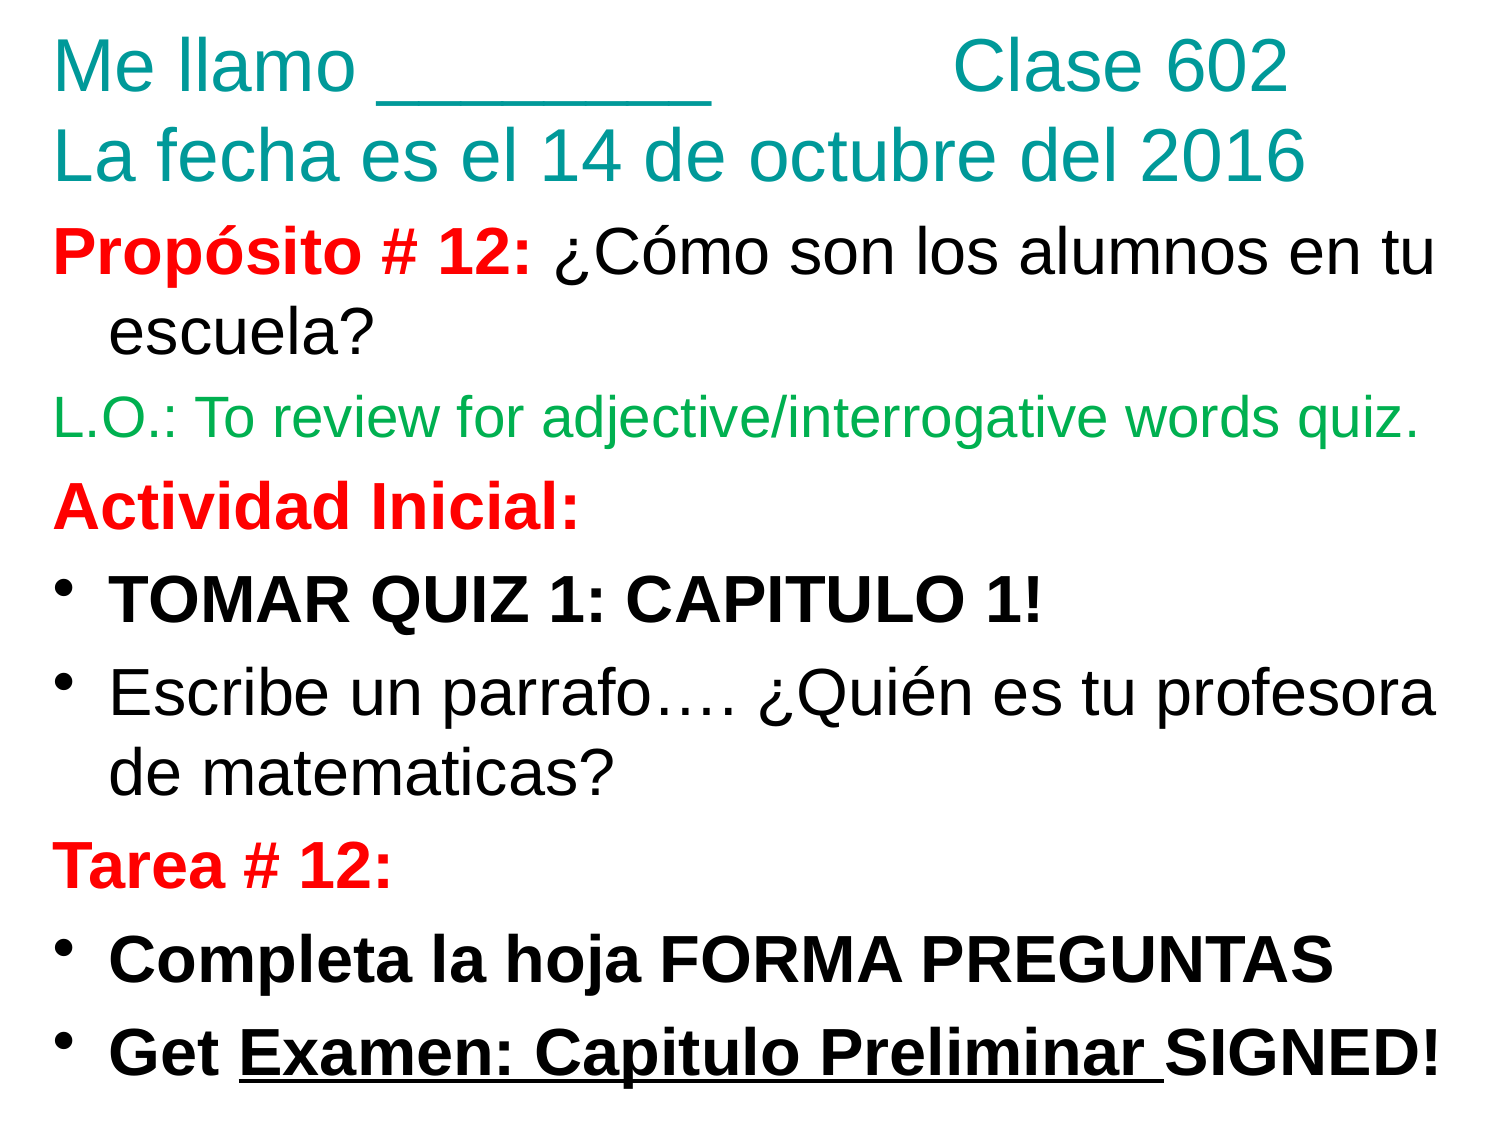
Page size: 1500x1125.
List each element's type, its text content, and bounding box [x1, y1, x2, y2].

title Me llamo ________ Clase 602 La fecha es el 14 de octubre del 2016 [37, 12, 1500, 200]
list Propósito # 12: ¿Cómo son los alumnos en tu escuela? L.O.: To review for adjective/interrogative words quiz. Actividad Inicial: TOMAR QUIZ 1: CAPITULO 1! Escribe un parrafo…. ¿Quién es tu profesora de matematicas? Tarea # 12: Completa la hoja FORMA PREGUNTAS Get Examen: Capitulo Preliminar SIGNED! [37, 200, 1463, 943]
